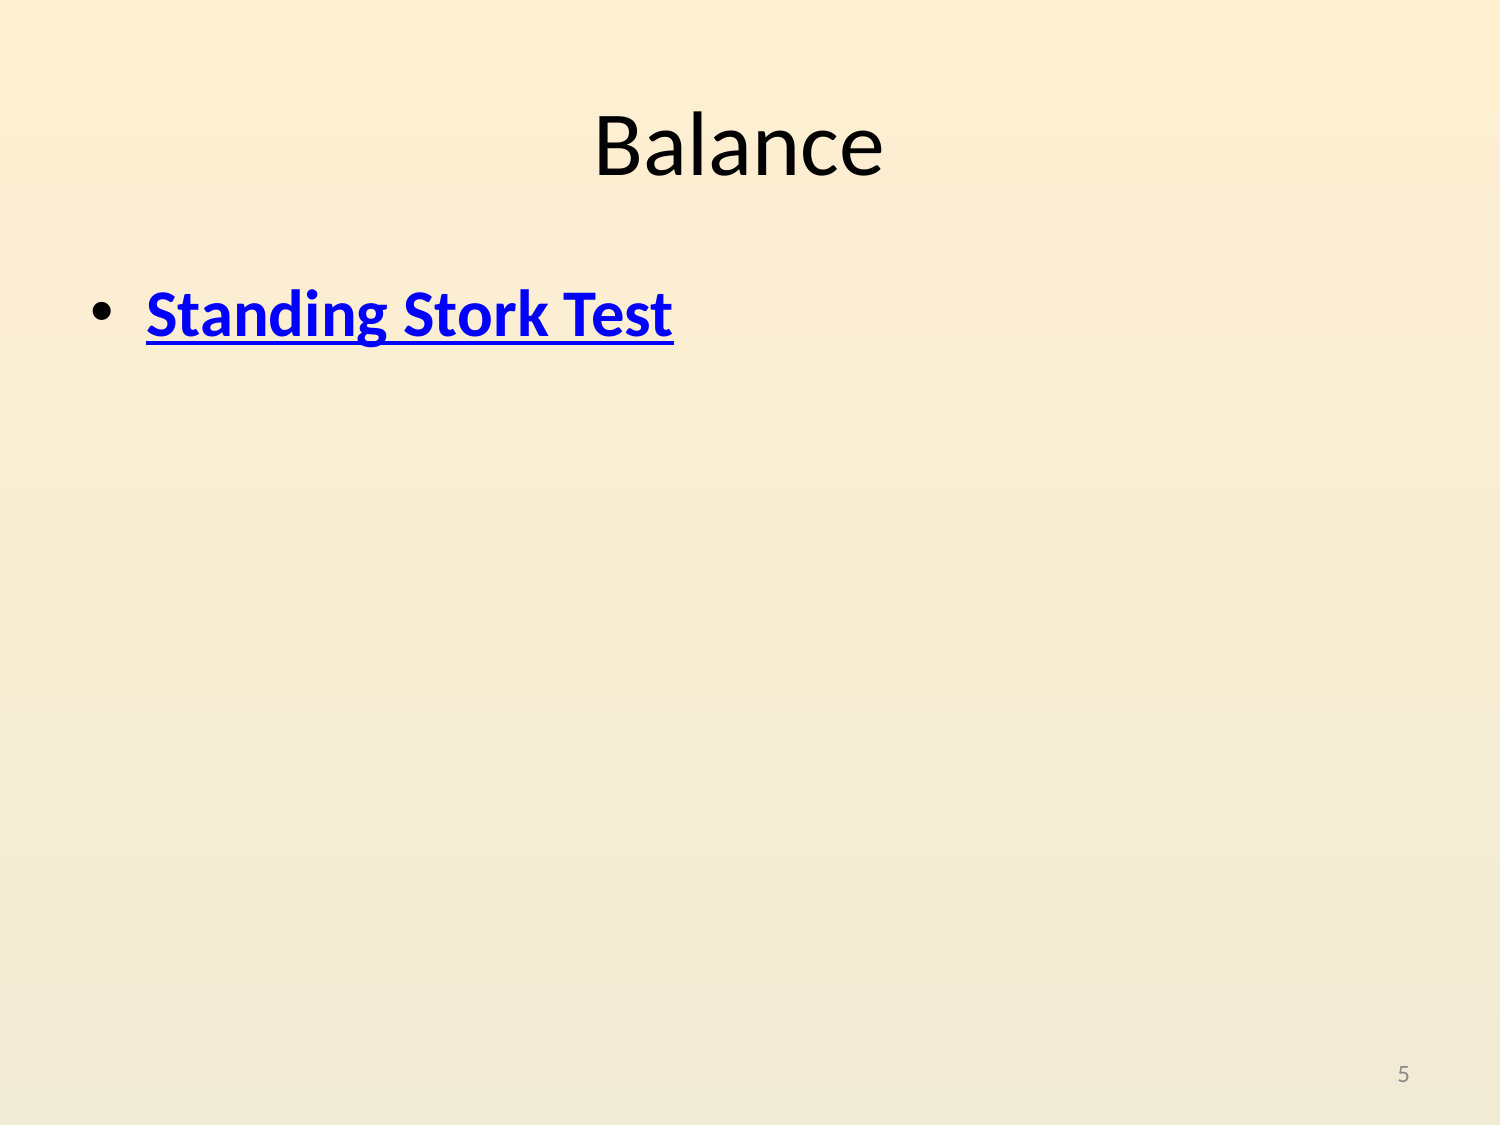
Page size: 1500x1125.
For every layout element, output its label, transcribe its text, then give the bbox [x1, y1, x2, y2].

title Balance [75, 45, 1425, 233]
slide_number 5 [1074, 1042, 1425, 1103]
list Standing Stork Test [75, 262, 1425, 988]
